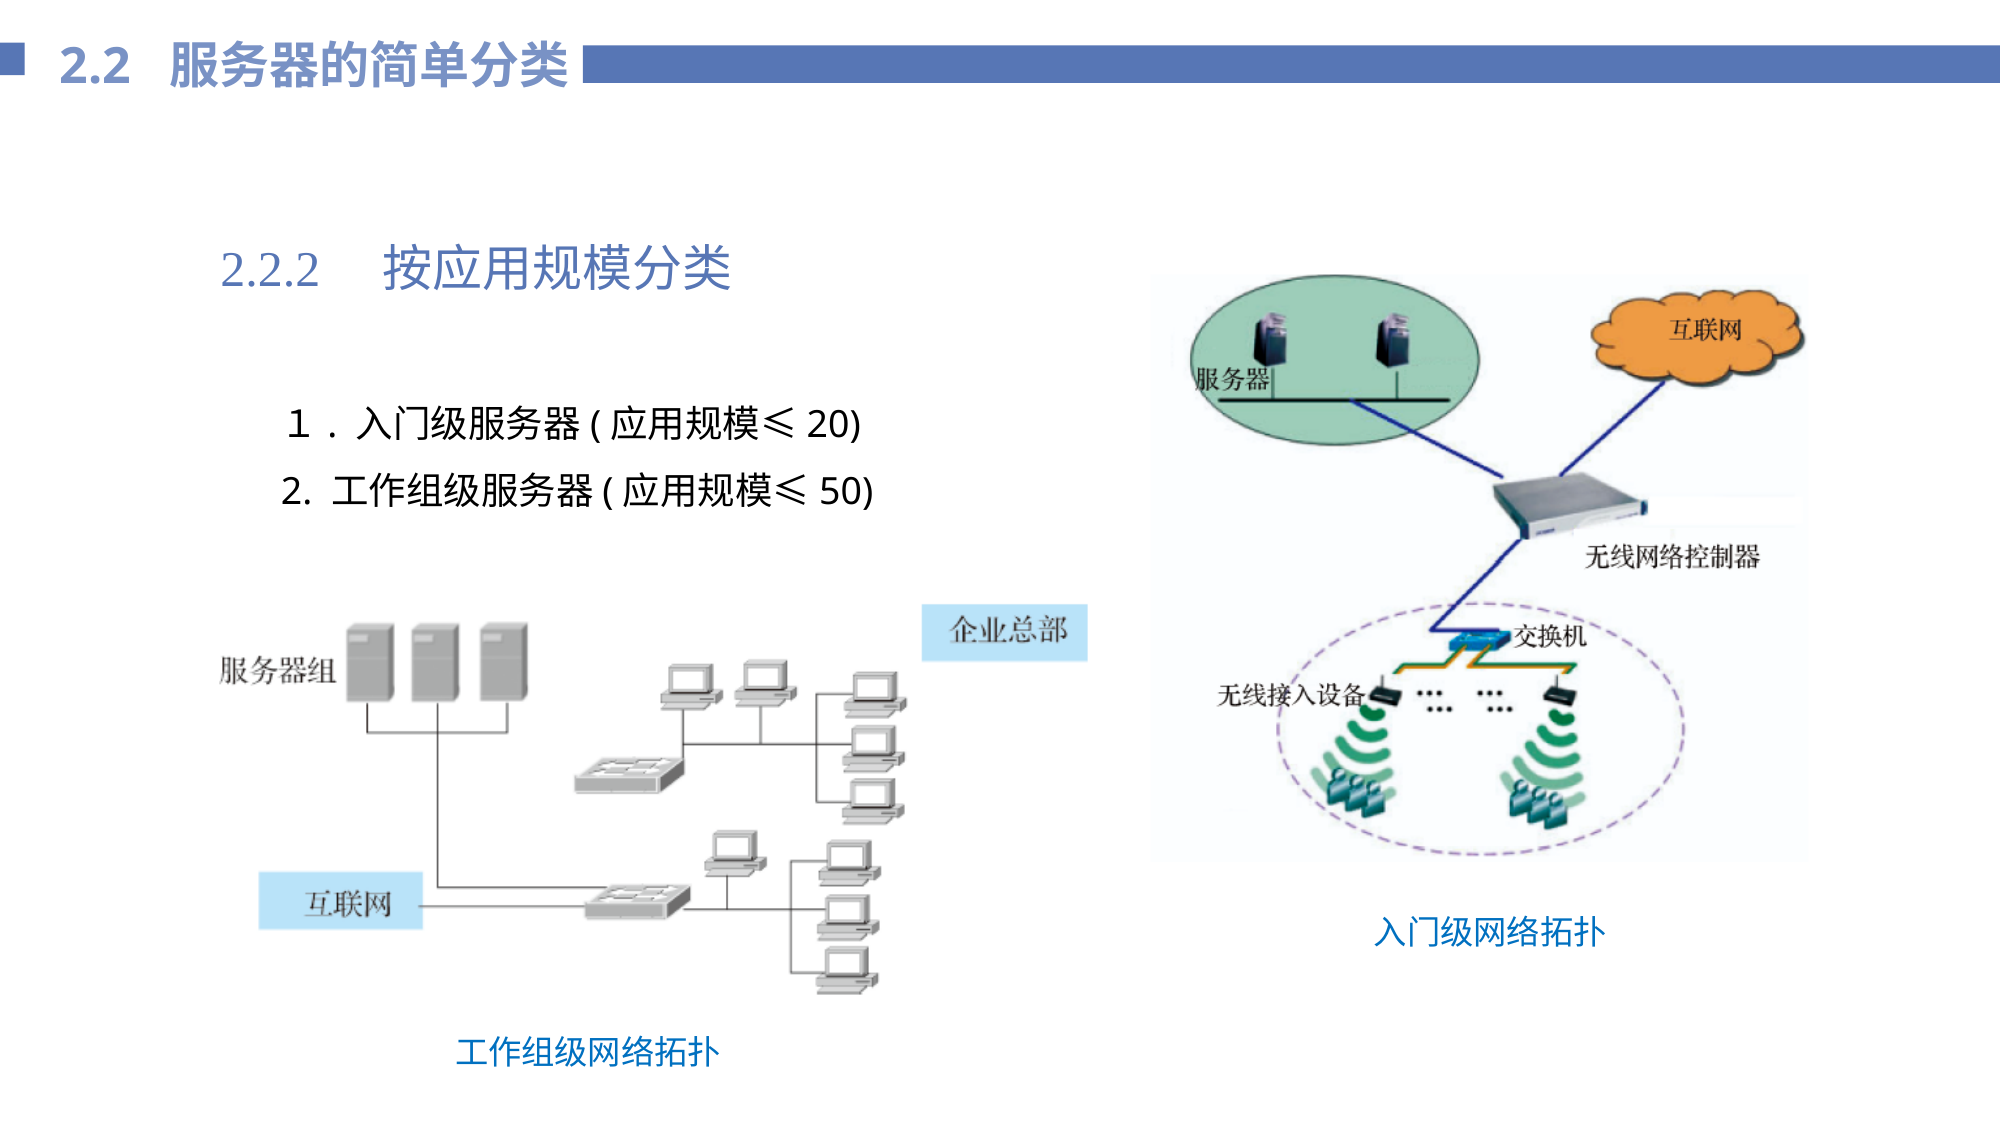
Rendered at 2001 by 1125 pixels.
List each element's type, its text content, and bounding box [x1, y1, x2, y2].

picture [1146, 263, 1832, 862]
text_box [0, 41, 26, 76]
text_box 工作组级网络拓扑 [440, 1024, 873, 1079]
picture [168, 570, 1113, 1009]
text_box 入门级网络拓扑 [1359, 903, 1792, 959]
text_box [582, 44, 2000, 84]
text_box 2.2 服务器的简单分类 [59, 33, 570, 94]
text_box 2.2.2 按应用规模分类 [205, 229, 980, 304]
text_box １. 入门级服务器(应用规模≤20) 2. 工作组级服务器(应用规模≤50) [205, 377, 891, 513]
